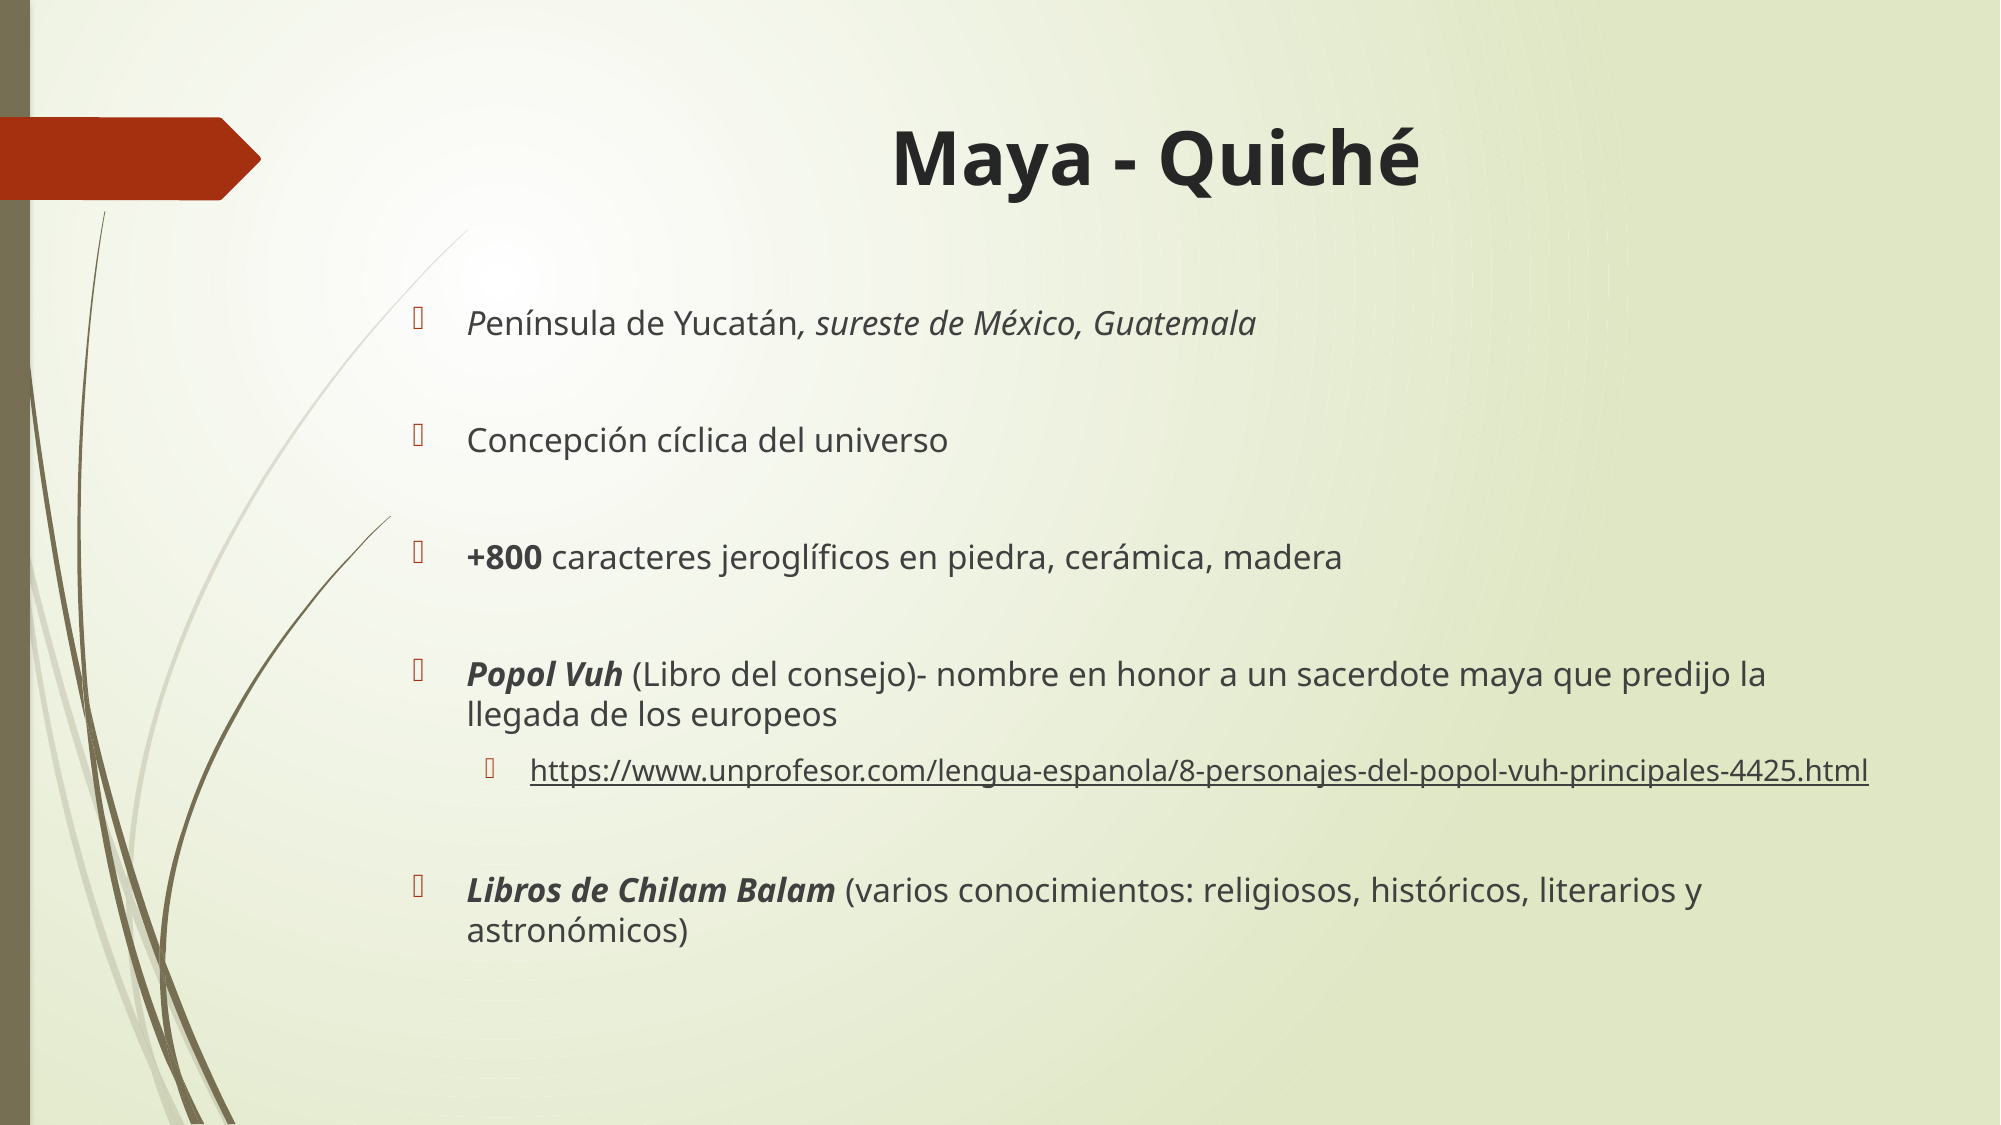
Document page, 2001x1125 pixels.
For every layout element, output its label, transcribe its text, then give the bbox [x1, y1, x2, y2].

list Península de Yucatán, sureste de México, Guatemala Concepción cíclica del universo +800 caracteres jeroglíficos en piedra, cerámica, madera Popol Vuh (Libro del consejo)- nombre en honor a un sacerdote maya que predijo la llegada de los europeos https://www.unprofesor.com/lengua-espanola/8-personajes-del-popol-vuh-principales-4425.html Libros de Chilam Balam (varios conocimientos: religiosos, históricos, literarios y astronómicos) [397, 294, 1888, 970]
title Maya - Quiché [425, 102, 1888, 294]
